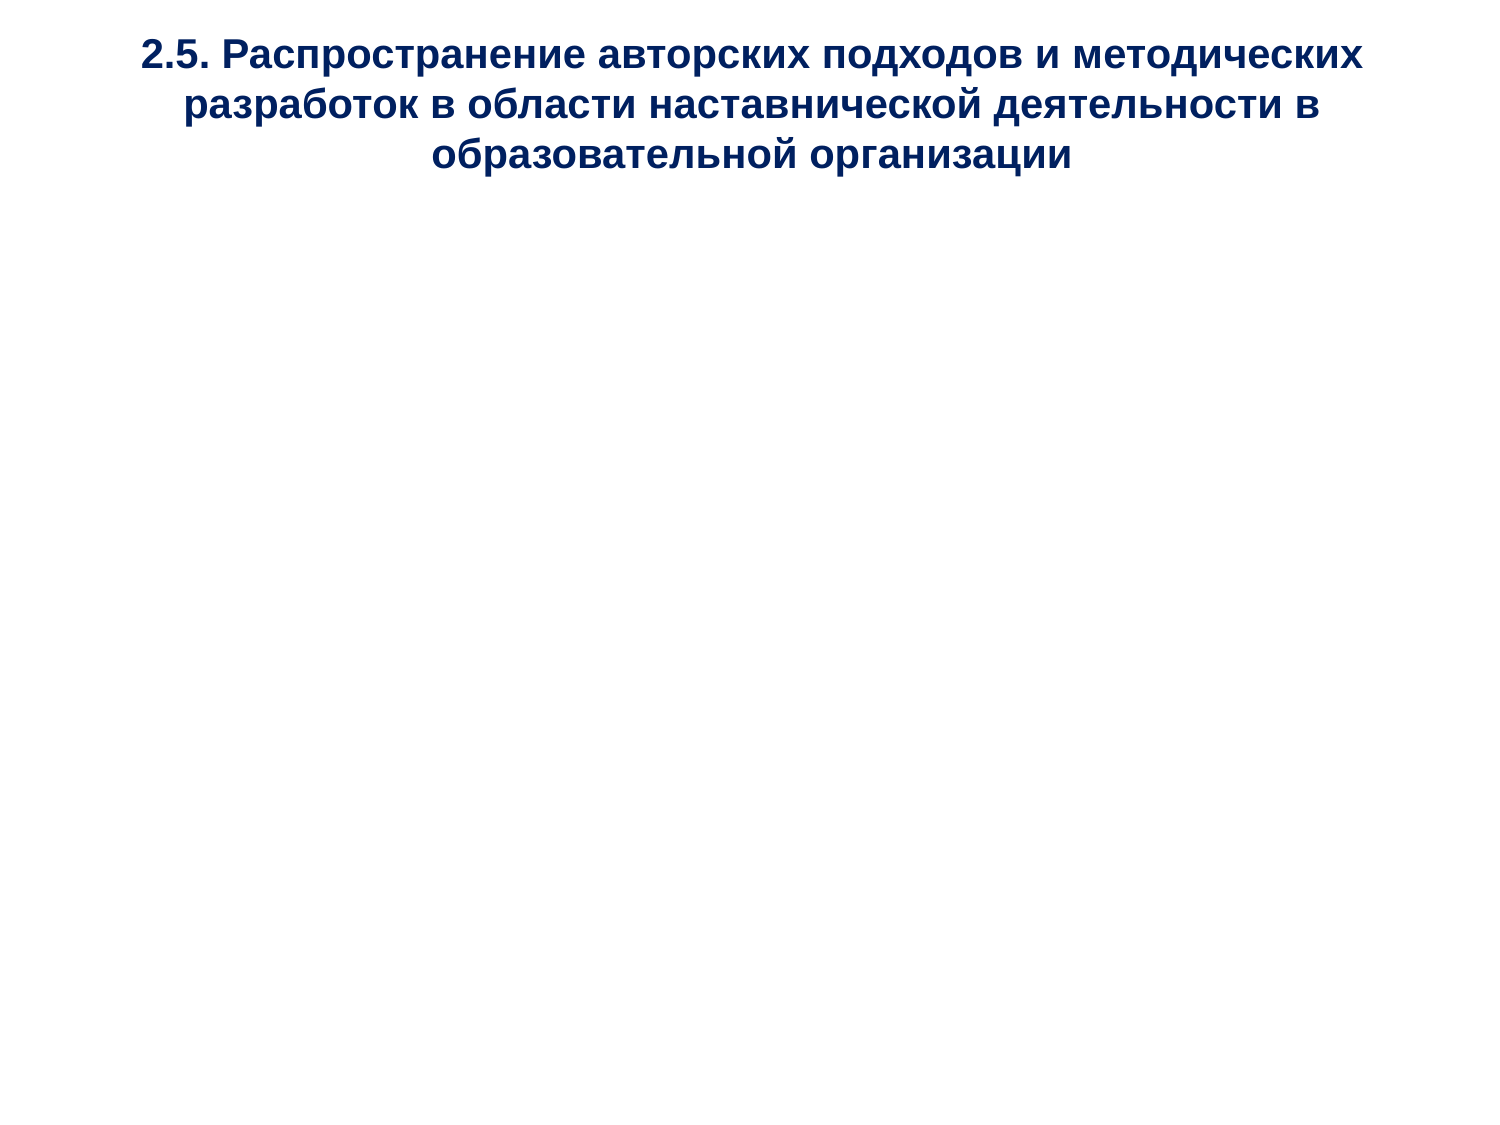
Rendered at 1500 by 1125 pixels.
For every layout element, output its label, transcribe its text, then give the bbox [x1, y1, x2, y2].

title 2.5. Распространение авторских подходов и методических разработок в области наставнической деятельности в образовательной организации [77, 1, 1428, 202]
